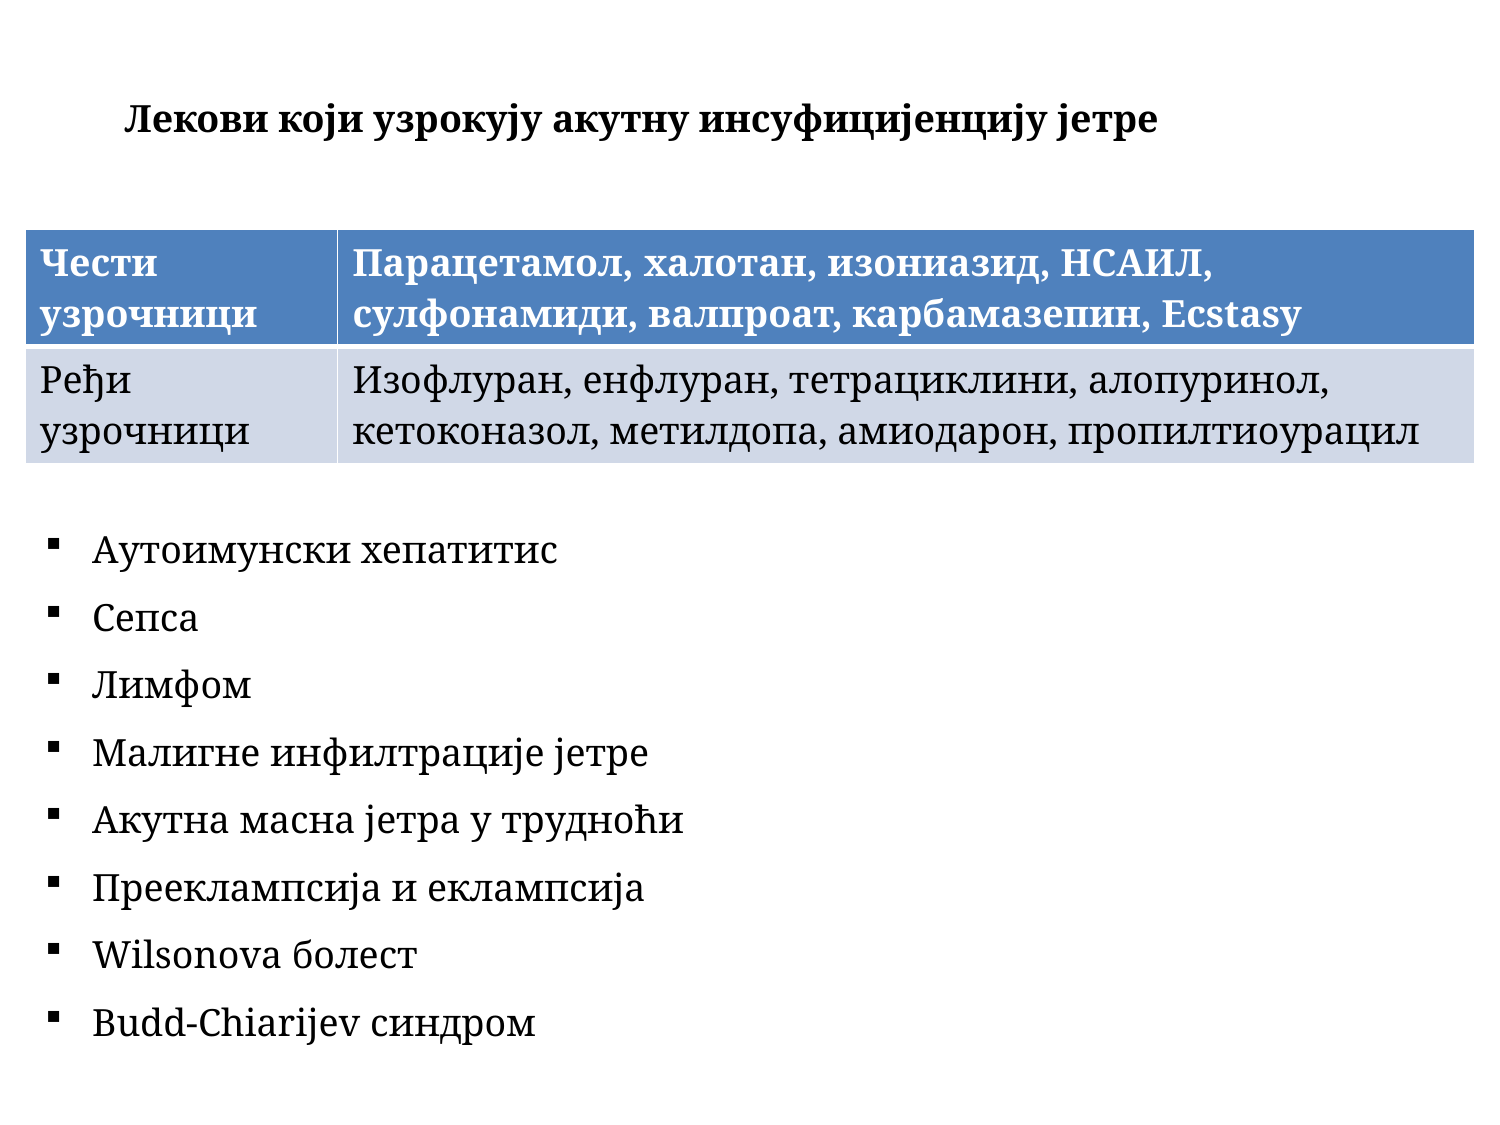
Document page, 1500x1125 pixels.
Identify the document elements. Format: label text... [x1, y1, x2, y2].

text_box Аутоимунски хепатитис Сепса Лимфом Малигне инфилтрације јетре Акутна масна јетра у трудноћи Прееклампсија и еклампсија Wilsonova болест Budd-Chiarijev синдром [30, 496, 700, 1119]
table_cell Изофлуран, енфлуран, тетрациклини, алопуринол, кетоконазол, метилдопа, амиодарон, пропилтиоурацил [338, 349, 1474, 463]
table_header Парацетамол, халотан, изониазид, НСАИЛ, сулфонамиди, валпроат, карбамазепин, Ecstasy [338, 230, 1474, 344]
text_box Лекови који узрокују акутну инсуфицијенцију јетре [109, 87, 1175, 148]
table_header Чести узрочници [26, 230, 337, 344]
table_cell Ређи узрочници [26, 349, 337, 463]
